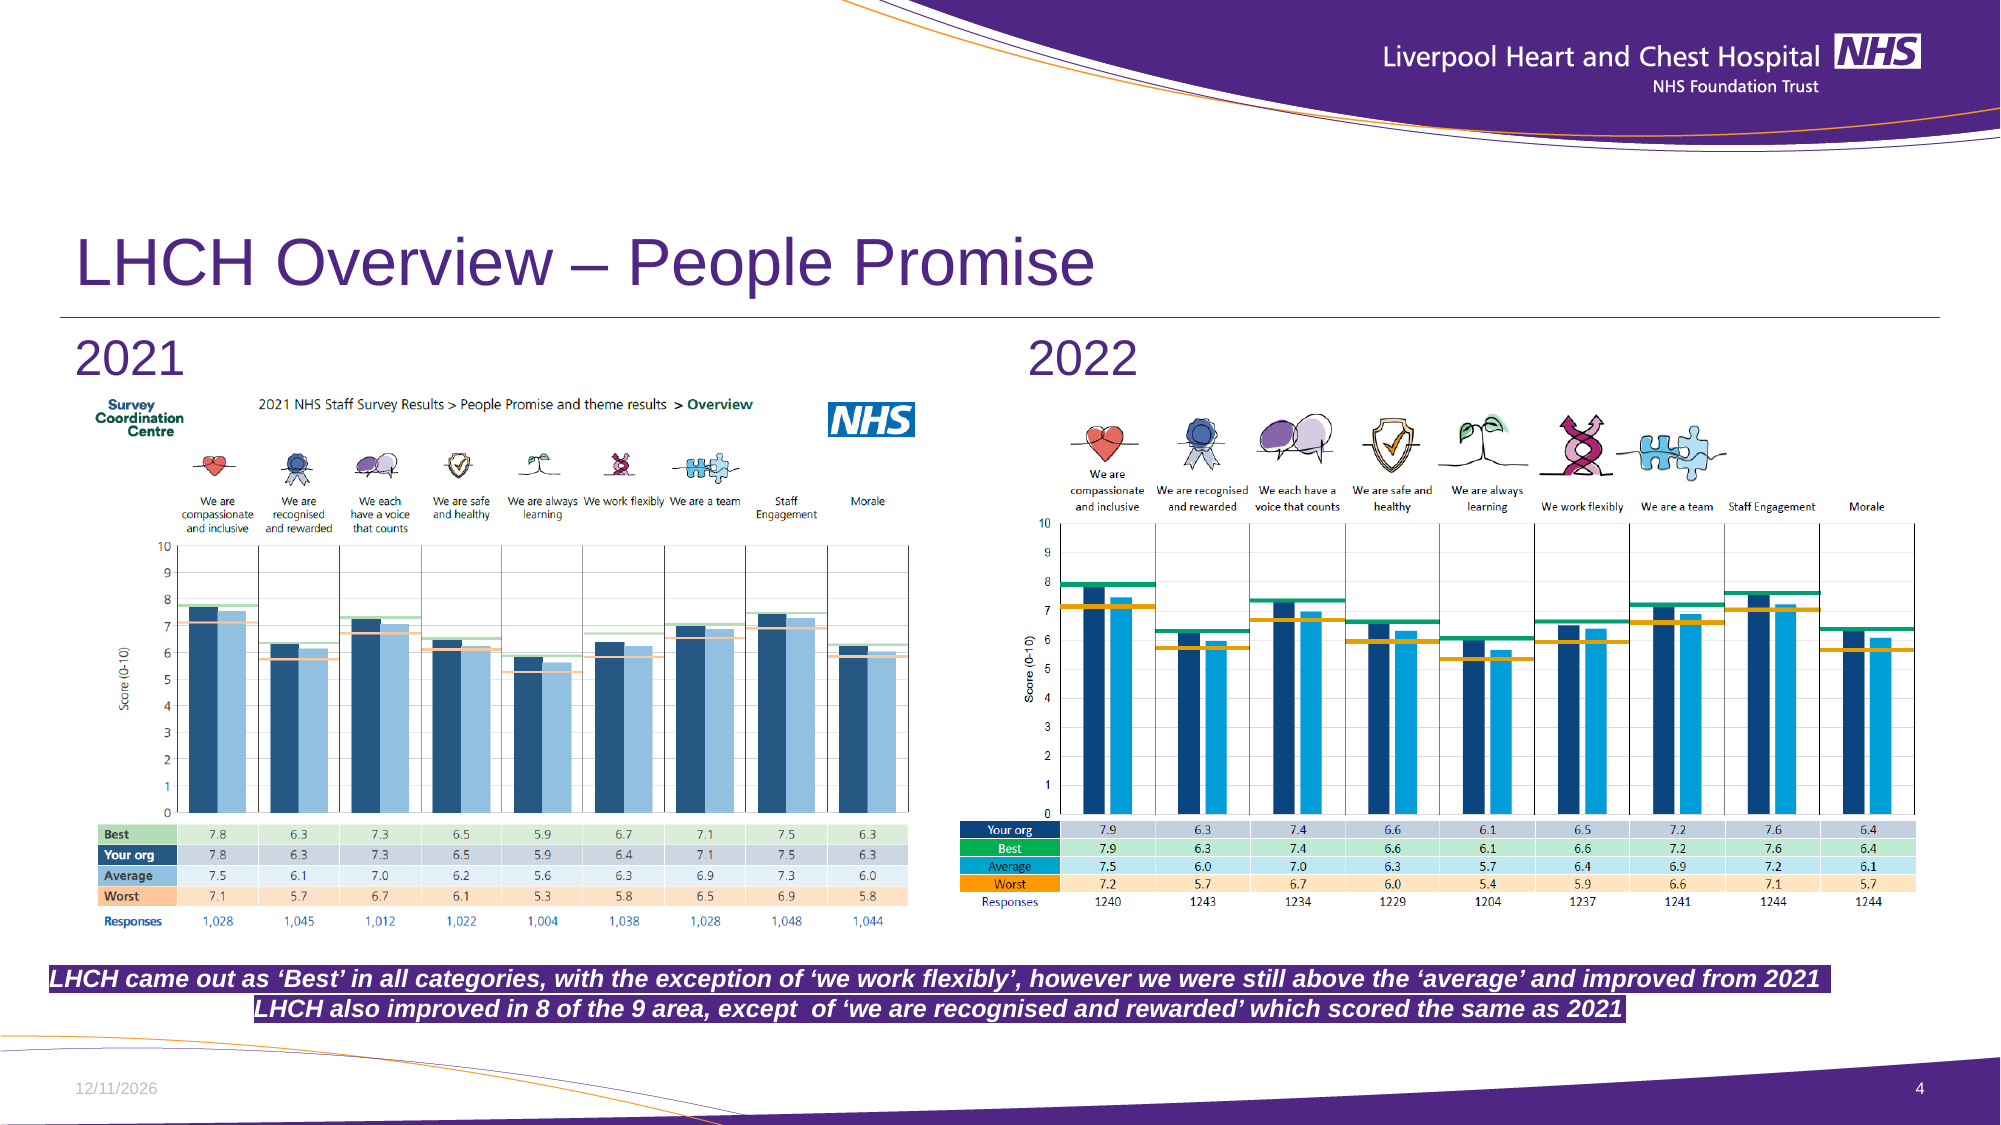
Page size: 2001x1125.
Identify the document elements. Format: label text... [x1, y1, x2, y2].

slide_number 4 [1489, 1058, 1940, 1118]
list 2022 [1012, 331, 1941, 393]
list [78, 381, 926, 942]
picture [0, 0, 2001, 1125]
text_box LHCH came out as ‘Best’ in all categories, with the exception of ‘we work flexibly’, however we were still above the ‘average’ and improved from 2021 LHCH also improved in 8 of the 9 area, except of ‘we are recognised and rewarded’ which scored the same as 2021 [0, 955, 1908, 1061]
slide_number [60, 1061, 511, 1118]
title LHCH Overview – People Promise [60, 172, 1941, 308]
list 2021 [59, 331, 984, 393]
